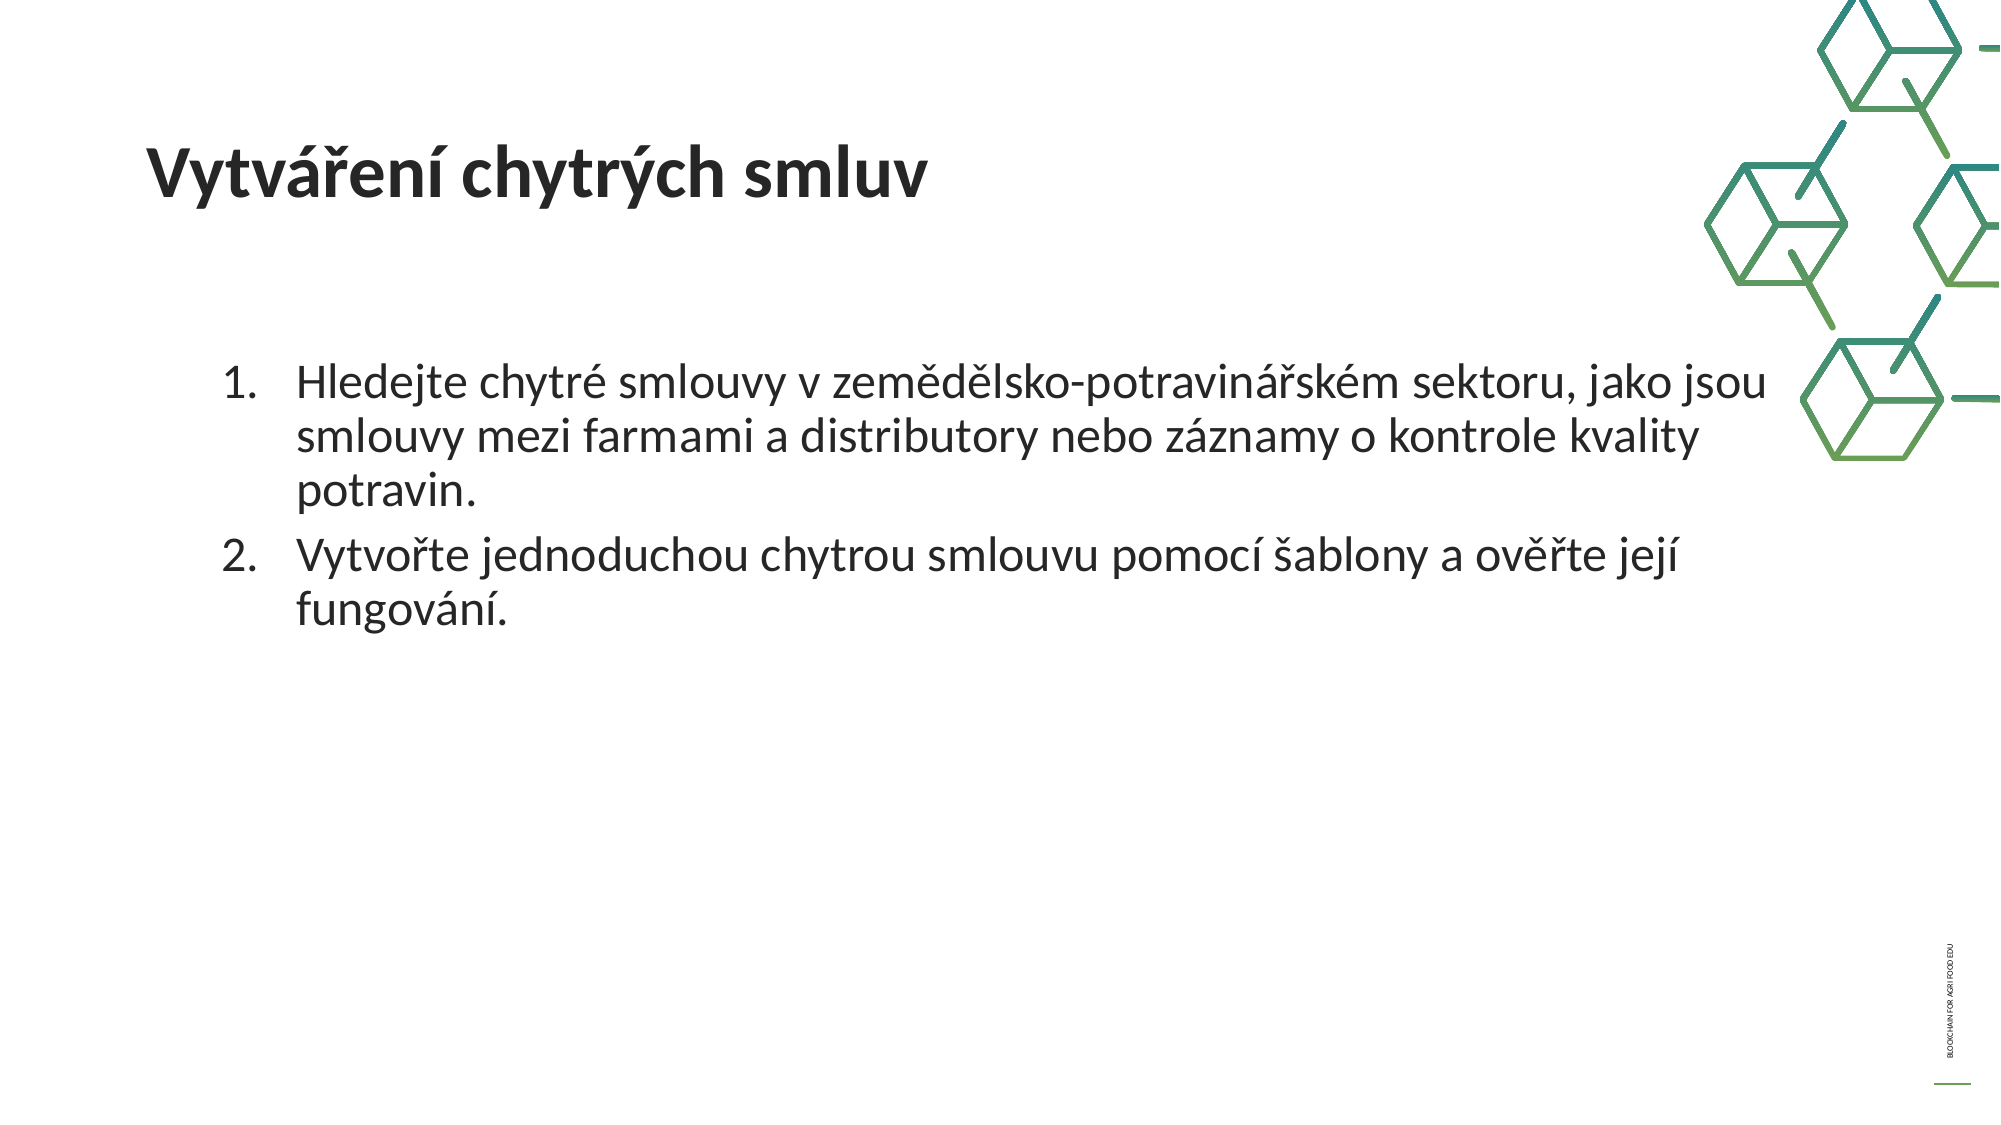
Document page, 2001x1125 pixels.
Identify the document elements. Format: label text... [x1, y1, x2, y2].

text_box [1703, 0, 2000, 462]
list Vytváření chytrých smluv [130, 124, 1698, 337]
list Hledejte chytré smlouvy v zemědělsko-potravinářském sektoru, jako jsou smlouvy mezi farmami a distributory nebo záznamy o kontrole kvality potravin. Vytvořte jednoduchou chytrou smlouvu pomocí šablony a ověřte její fungování. [130, 348, 1869, 1035]
